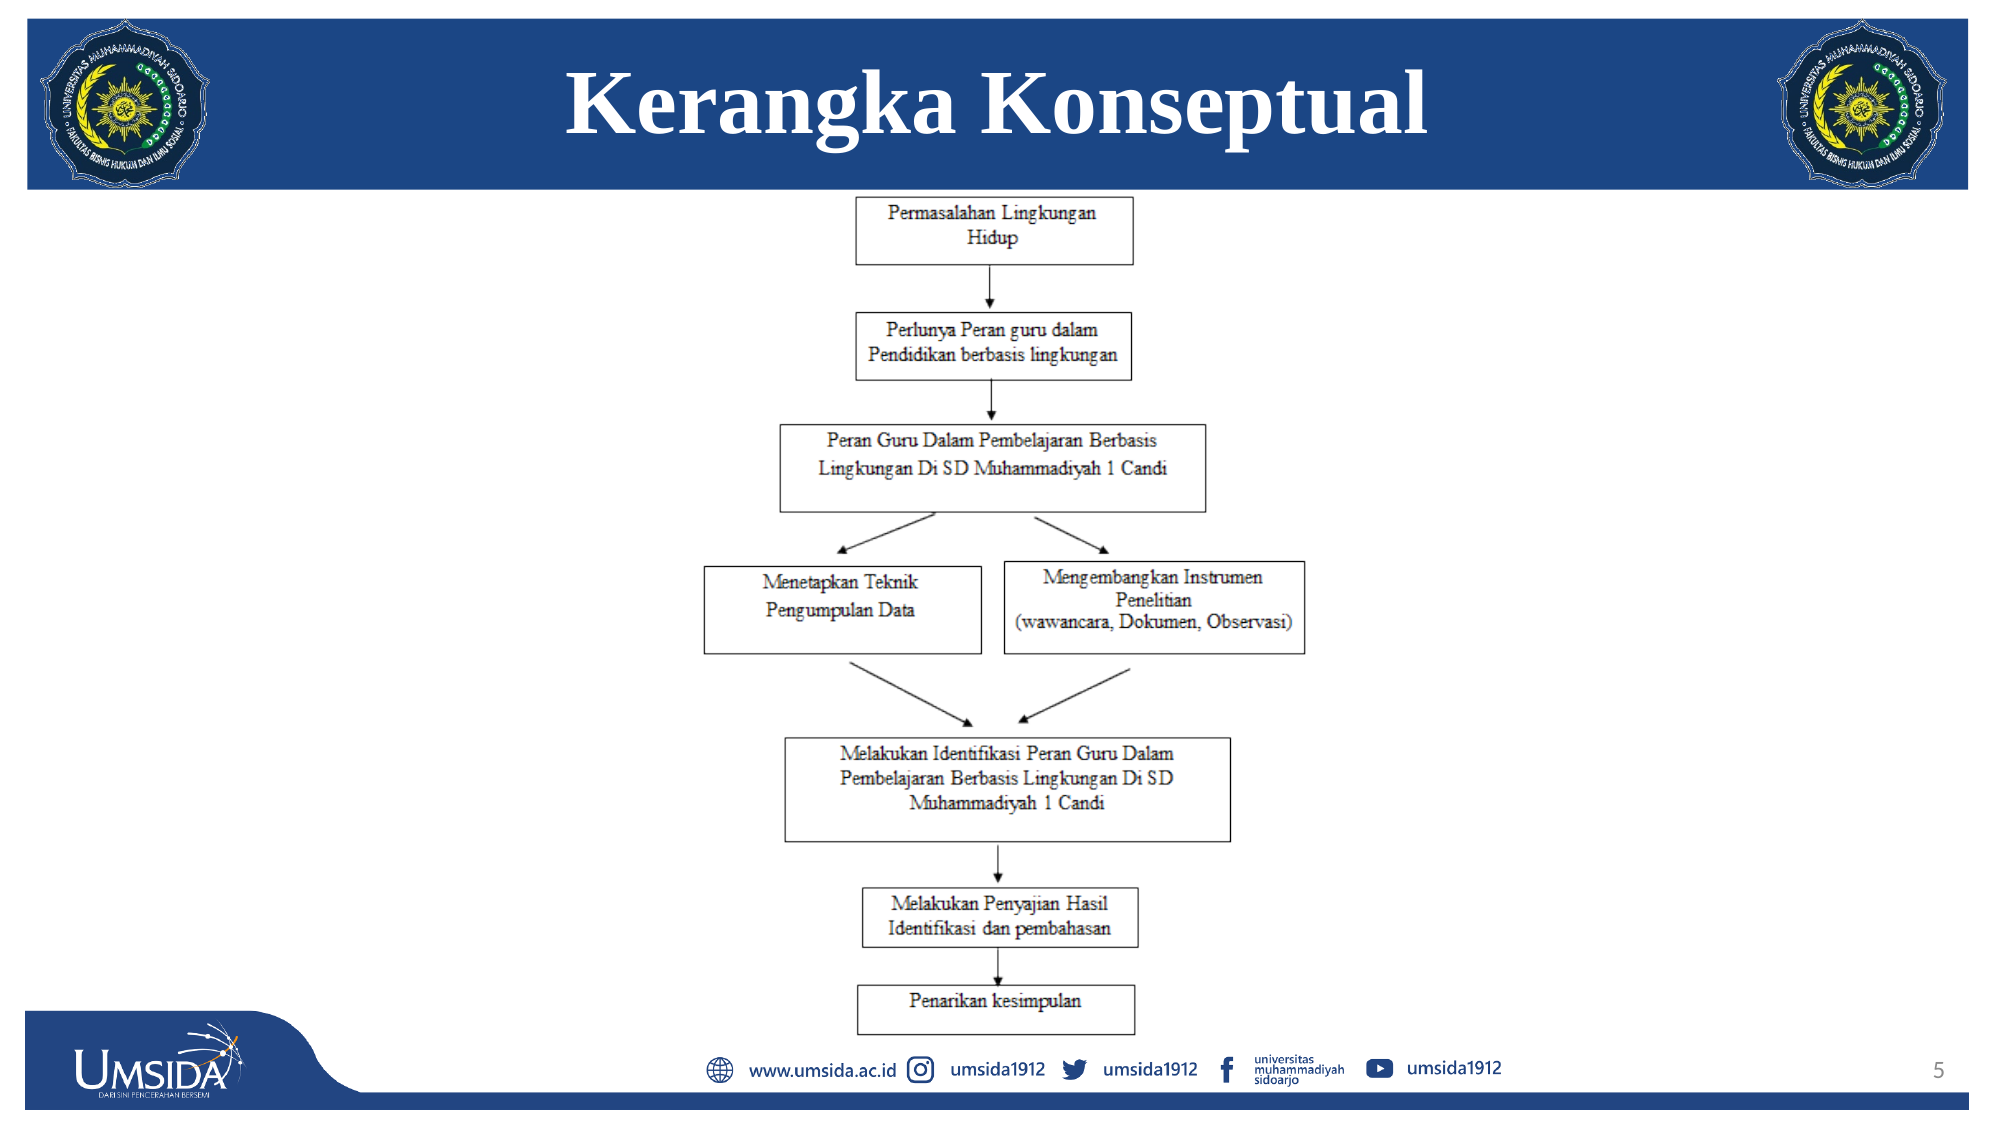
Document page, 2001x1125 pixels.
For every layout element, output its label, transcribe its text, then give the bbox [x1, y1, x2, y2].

title Kerangka Konseptual [27, 18, 1969, 190]
picture [25, 16, 1969, 1110]
